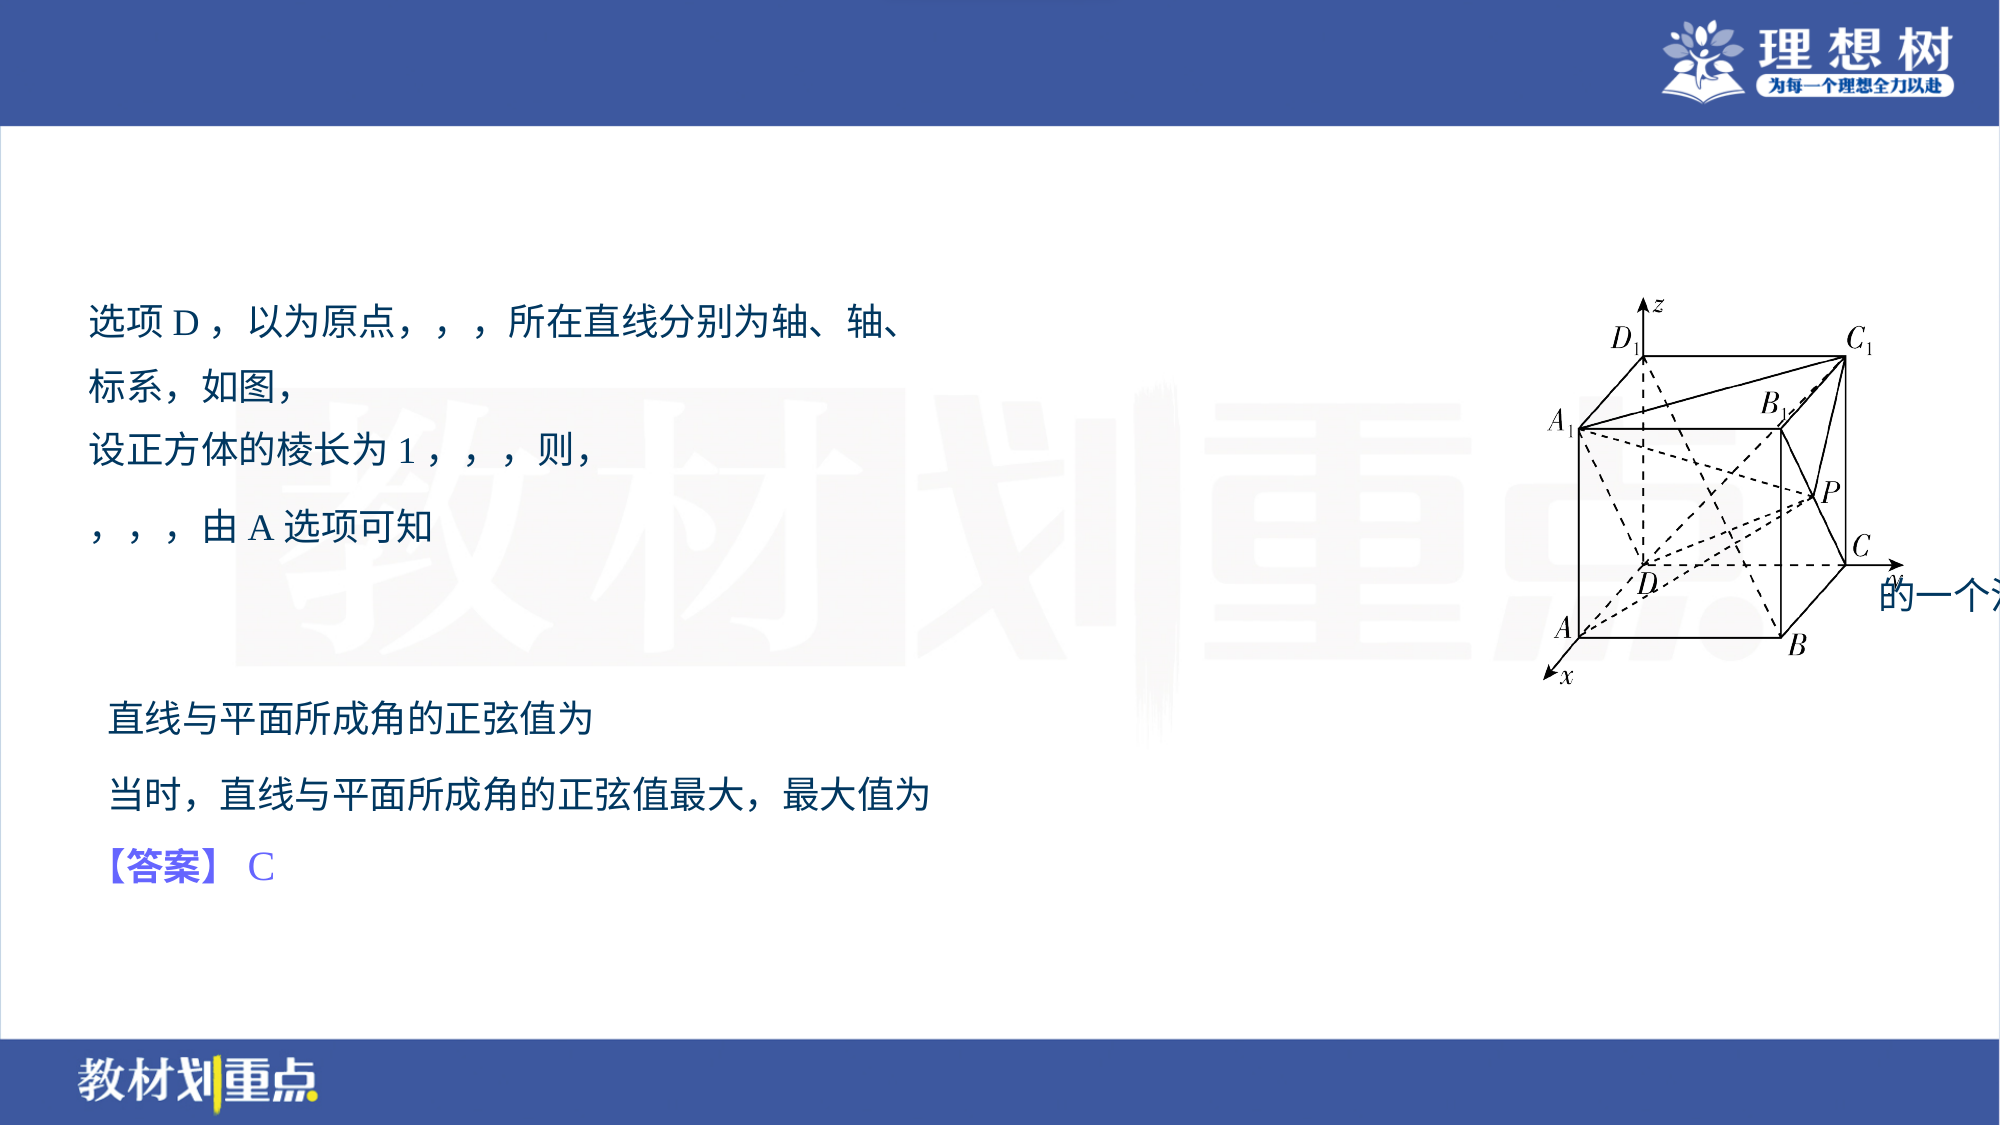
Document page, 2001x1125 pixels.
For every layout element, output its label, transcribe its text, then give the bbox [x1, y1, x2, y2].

picture [0, 0, 2000, 1125]
text_box 【答案】C [88, 813, 1911, 881]
